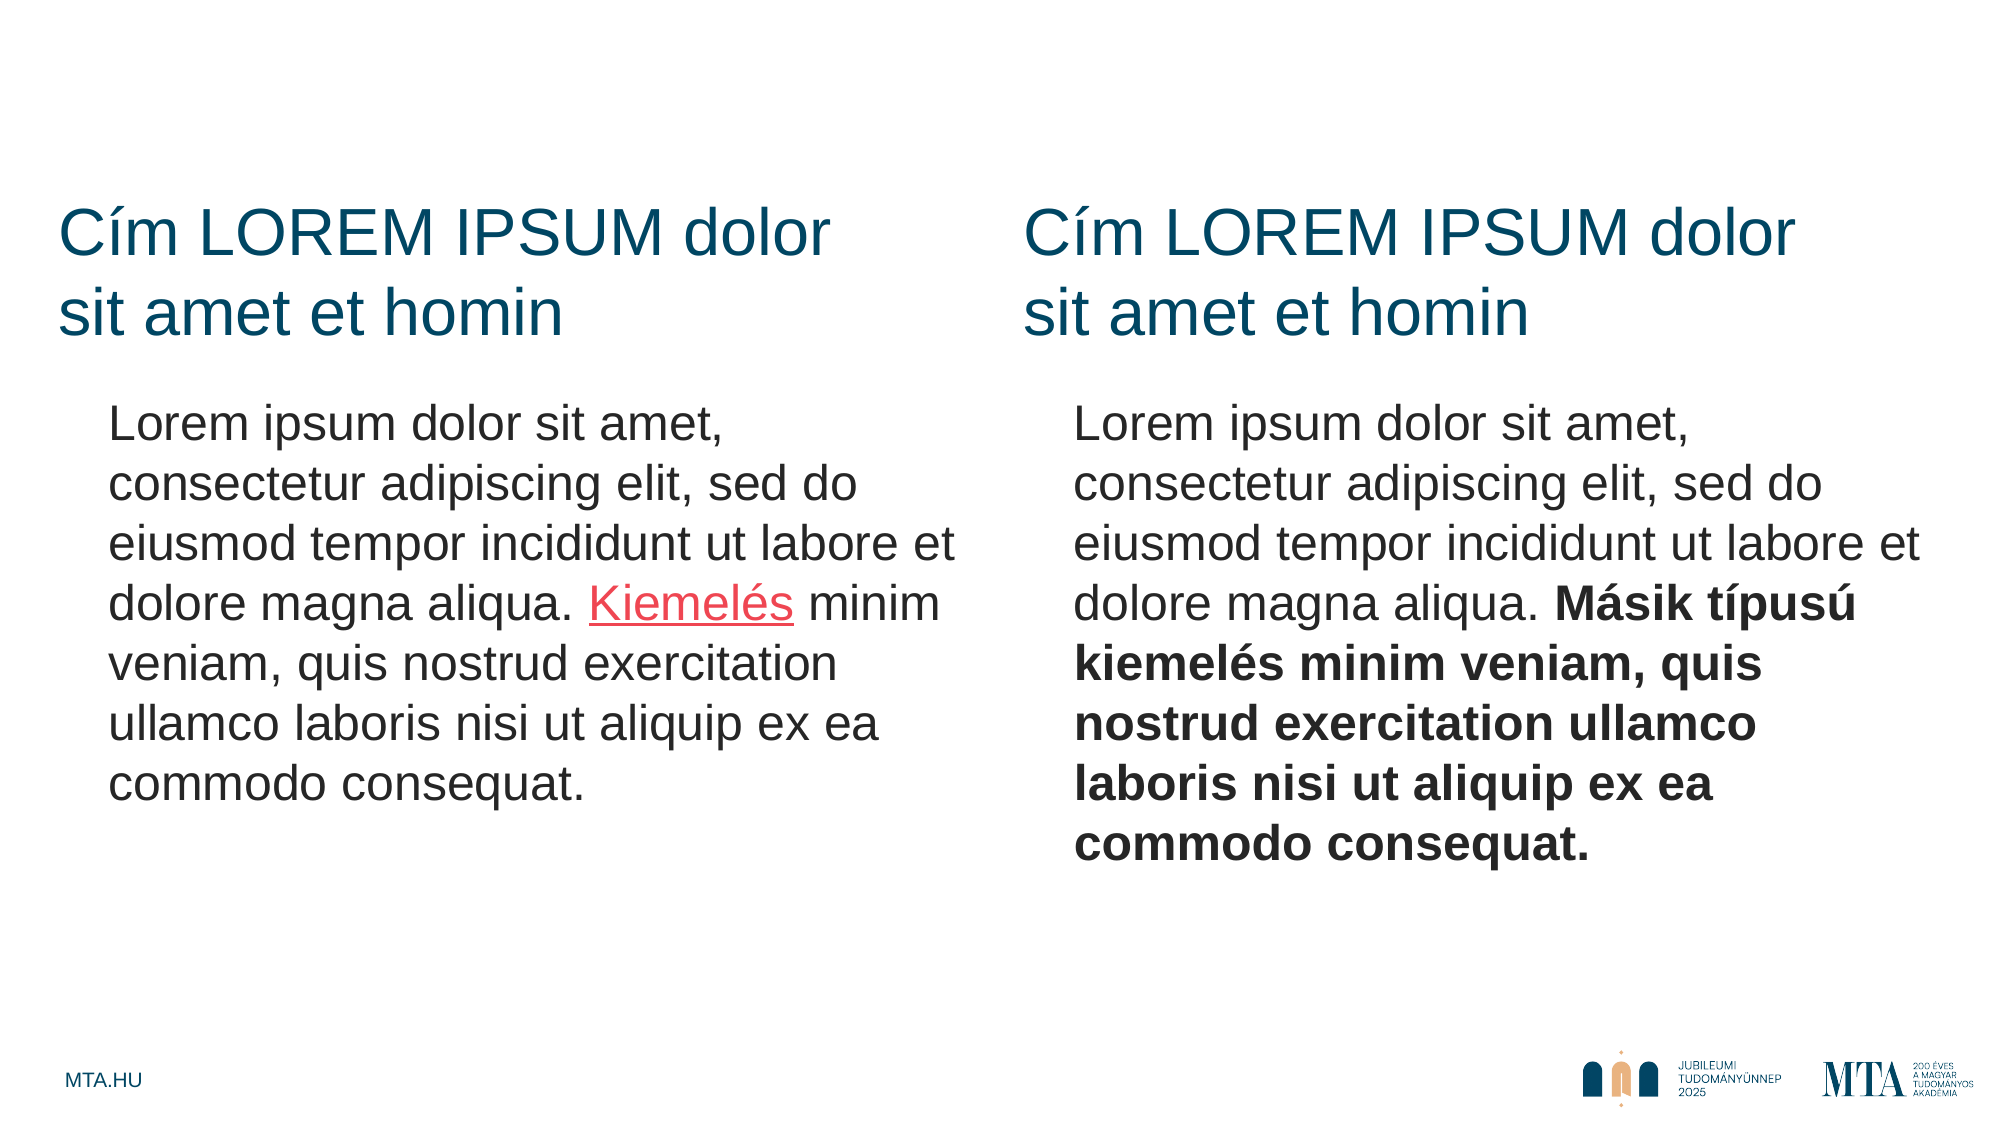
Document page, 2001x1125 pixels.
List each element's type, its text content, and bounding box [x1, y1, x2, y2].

list Lorem ipsum dolor sit amet, consectetur adipiscing elit, sed do eiusmod tempor incididunt ut labore et dolore magna aliqua. Kiemelés minim veniam, quis nostrud exercitation ullamco laboris nisi ut aliquip ex ea commodo consequat. [93, 383, 980, 978]
list Cím LOREM IPSUM dolor sit amet et homin [1008, 252, 1895, 356]
list Lorem ipsum dolor sit amet, consectetur adipiscing elit, sed do eiusmod tempor incididunt ut labore et dolore magna aliqua. Másik típusú kiemelés minim veniam, quis nostrud exercitation ullamco laboris nisi ut aliquip ex ea commodo consequat. [1059, 383, 1945, 978]
list Cím LOREM IPSUM dolor sit amet et homin [43, 252, 929, 356]
picture [1583, 1050, 1976, 1108]
